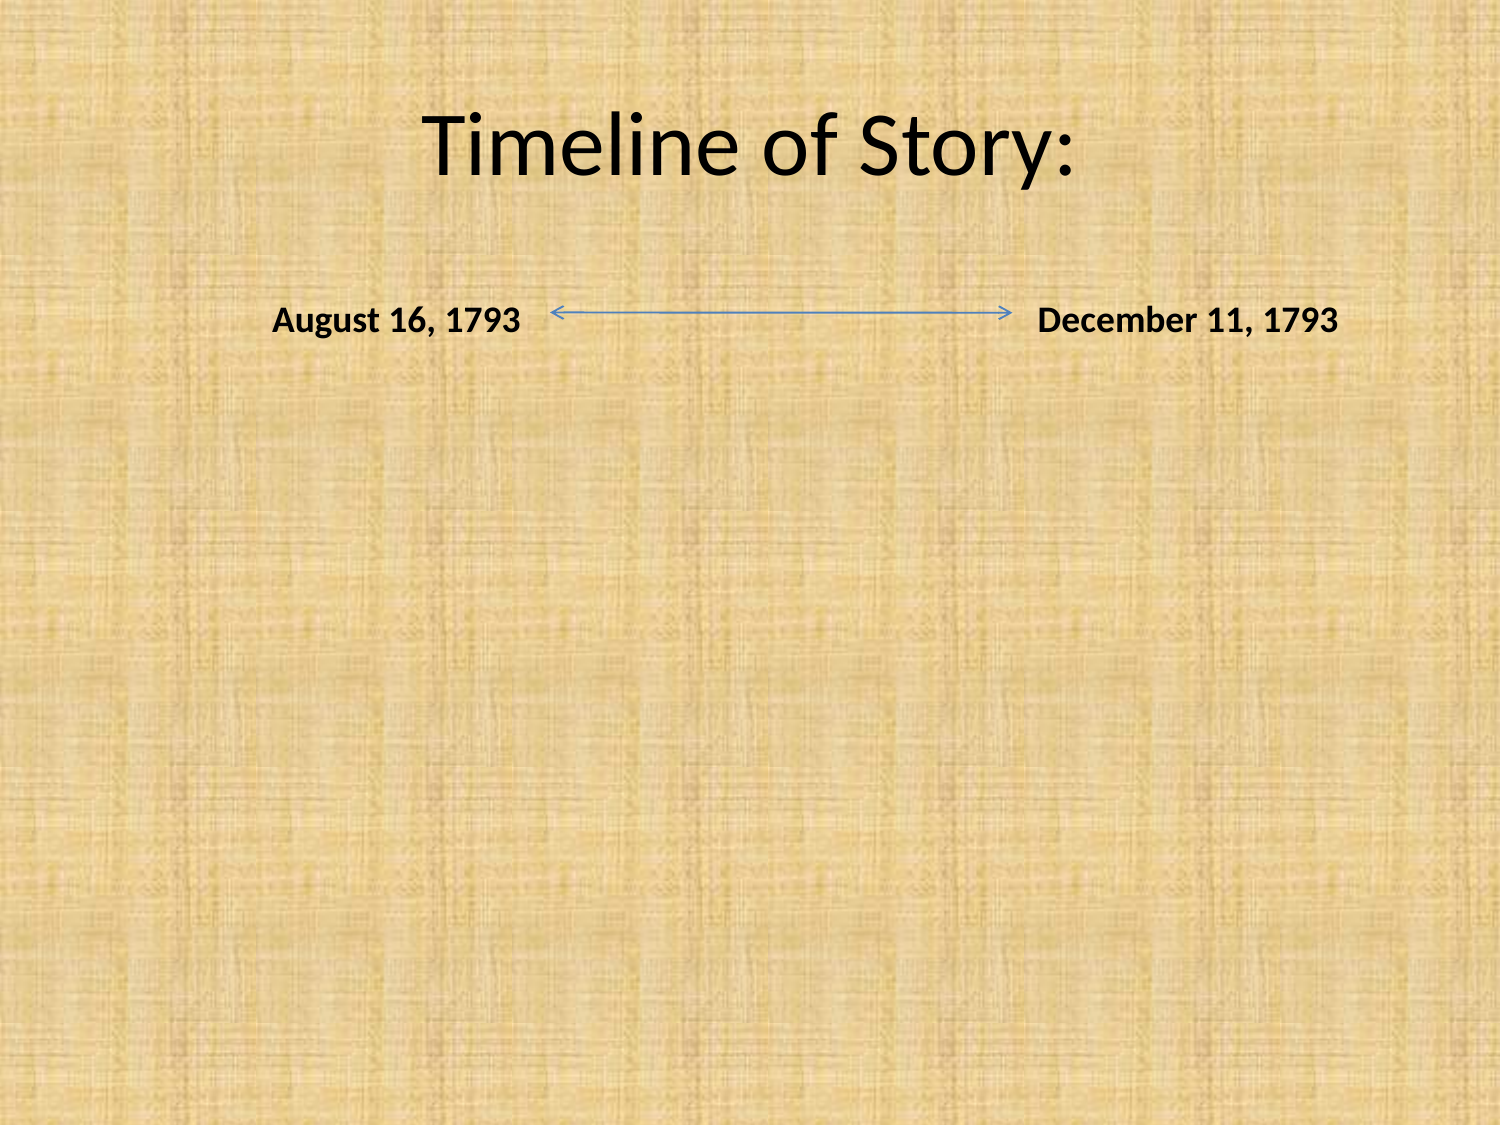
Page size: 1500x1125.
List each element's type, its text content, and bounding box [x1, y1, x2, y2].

text_box August 16, 1793 December 11, 1793 [199, 287, 1413, 348]
picture [0, 0, 1500, 1125]
title Timeline of Story: [75, 45, 1425, 233]
